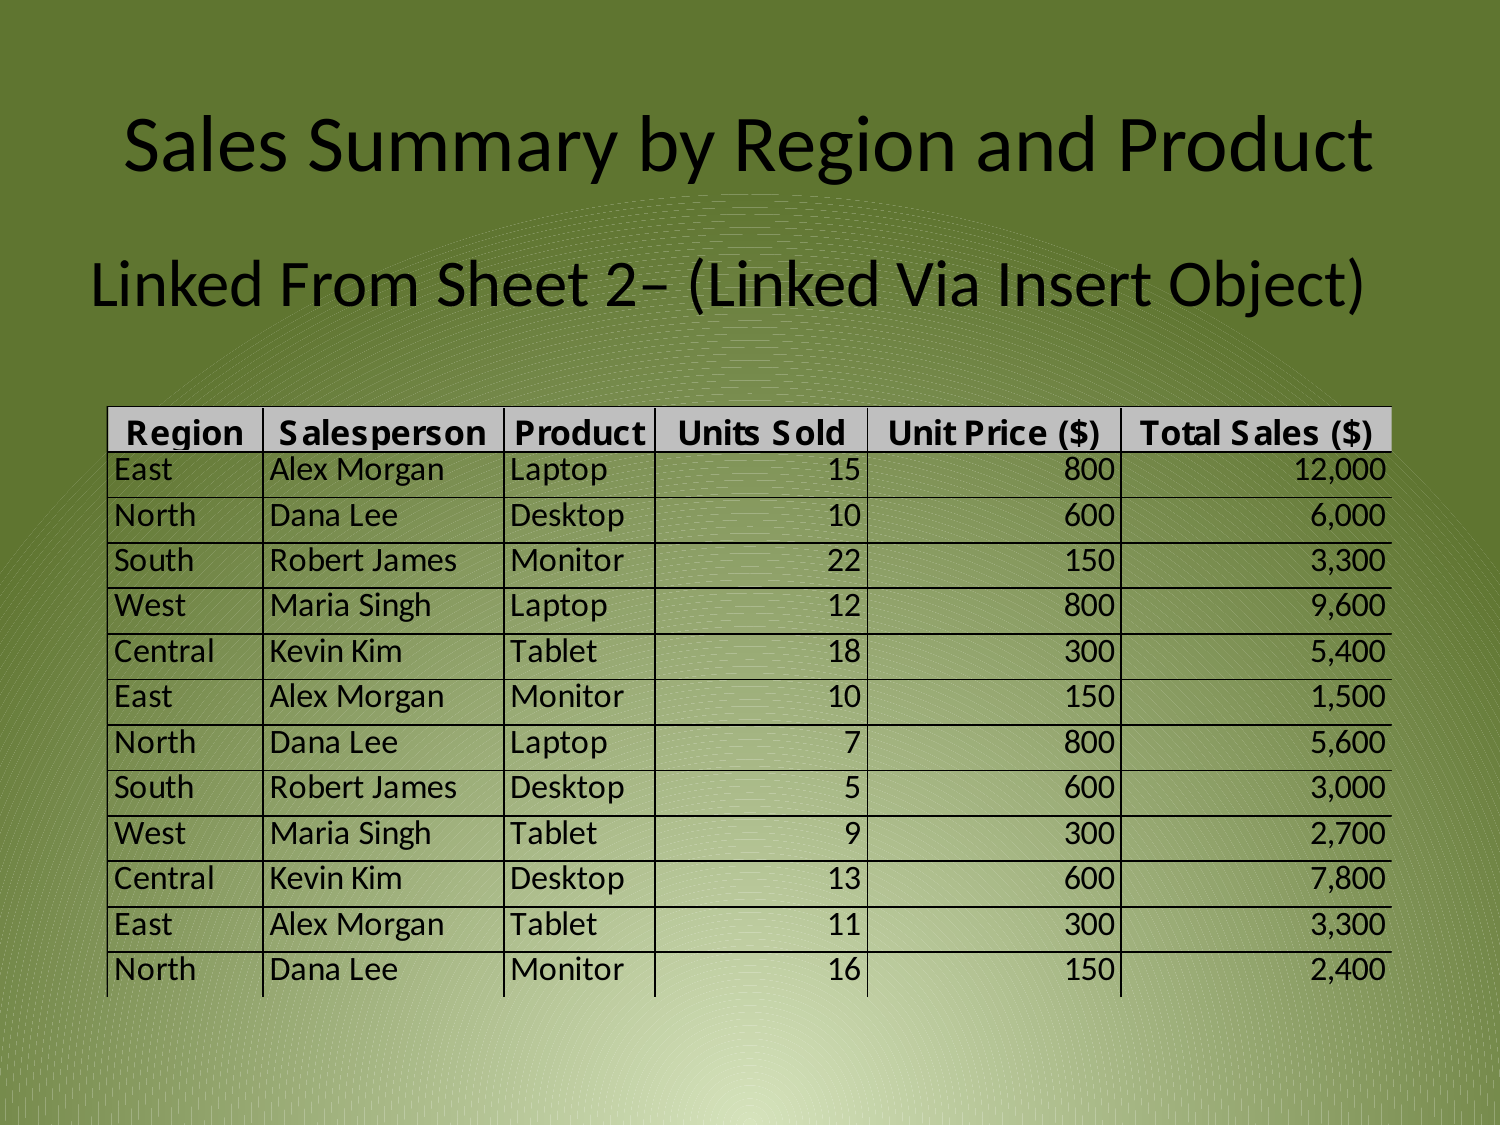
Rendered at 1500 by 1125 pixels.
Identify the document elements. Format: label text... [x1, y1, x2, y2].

title Sales Summary by Region and Product [75, 45, 1425, 232]
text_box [106, 405, 1394, 1000]
list Linked From Sheet 2– (Linked Via Insert Object) [75, 232, 1425, 1077]
